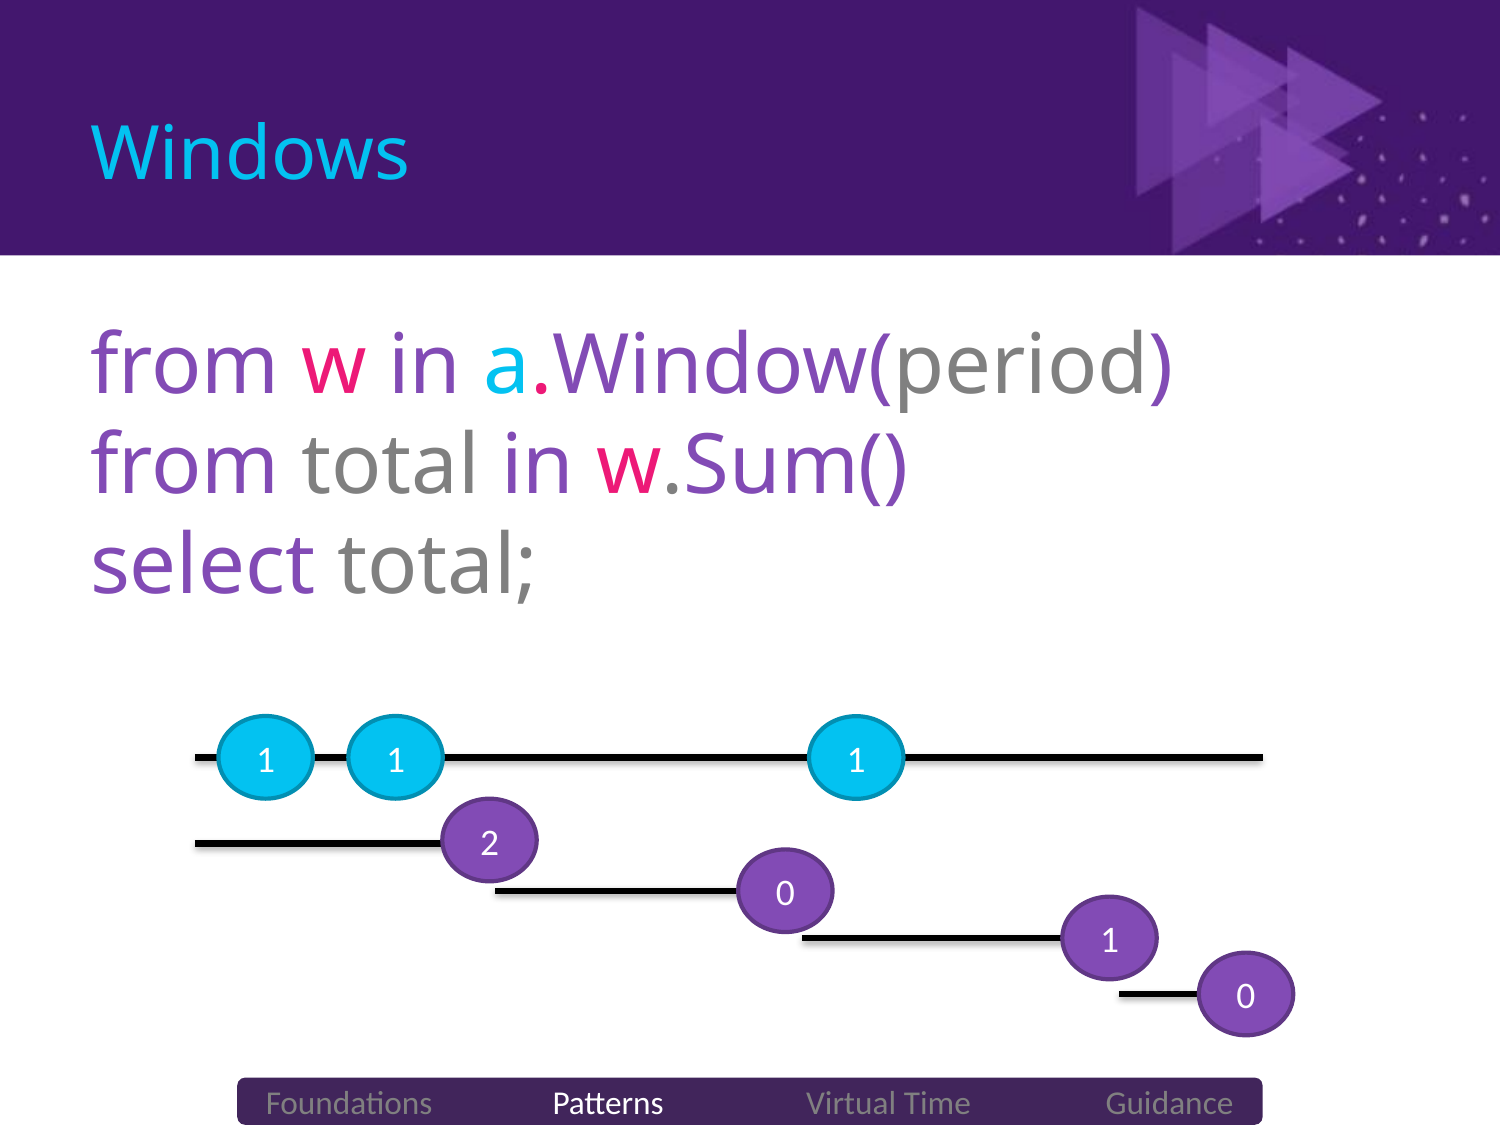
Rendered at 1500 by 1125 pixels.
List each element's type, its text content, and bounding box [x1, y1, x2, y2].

text_box 1 [1060, 894, 1159, 982]
text_box 1 [217, 765, 315, 801]
text_box 0 [1196, 950, 1296, 1038]
list from w in a.Window(period) from total in w.Sum() select total; [75, 302, 1425, 1005]
text_box Foundations Patterns Virtual Time Guidance [235, 1075, 1265, 1125]
text_box 1 [346, 713, 445, 756]
text_box 1 [807, 714, 906, 756]
text_box 1 [216, 713, 315, 756]
text_box 0 [736, 847, 835, 935]
picture [0, 0, 1500, 255]
title Windows [75, 56, 1425, 244]
text_box 1 [347, 765, 445, 801]
text_box 2 [440, 796, 539, 884]
text_box 1 [807, 765, 905, 801]
